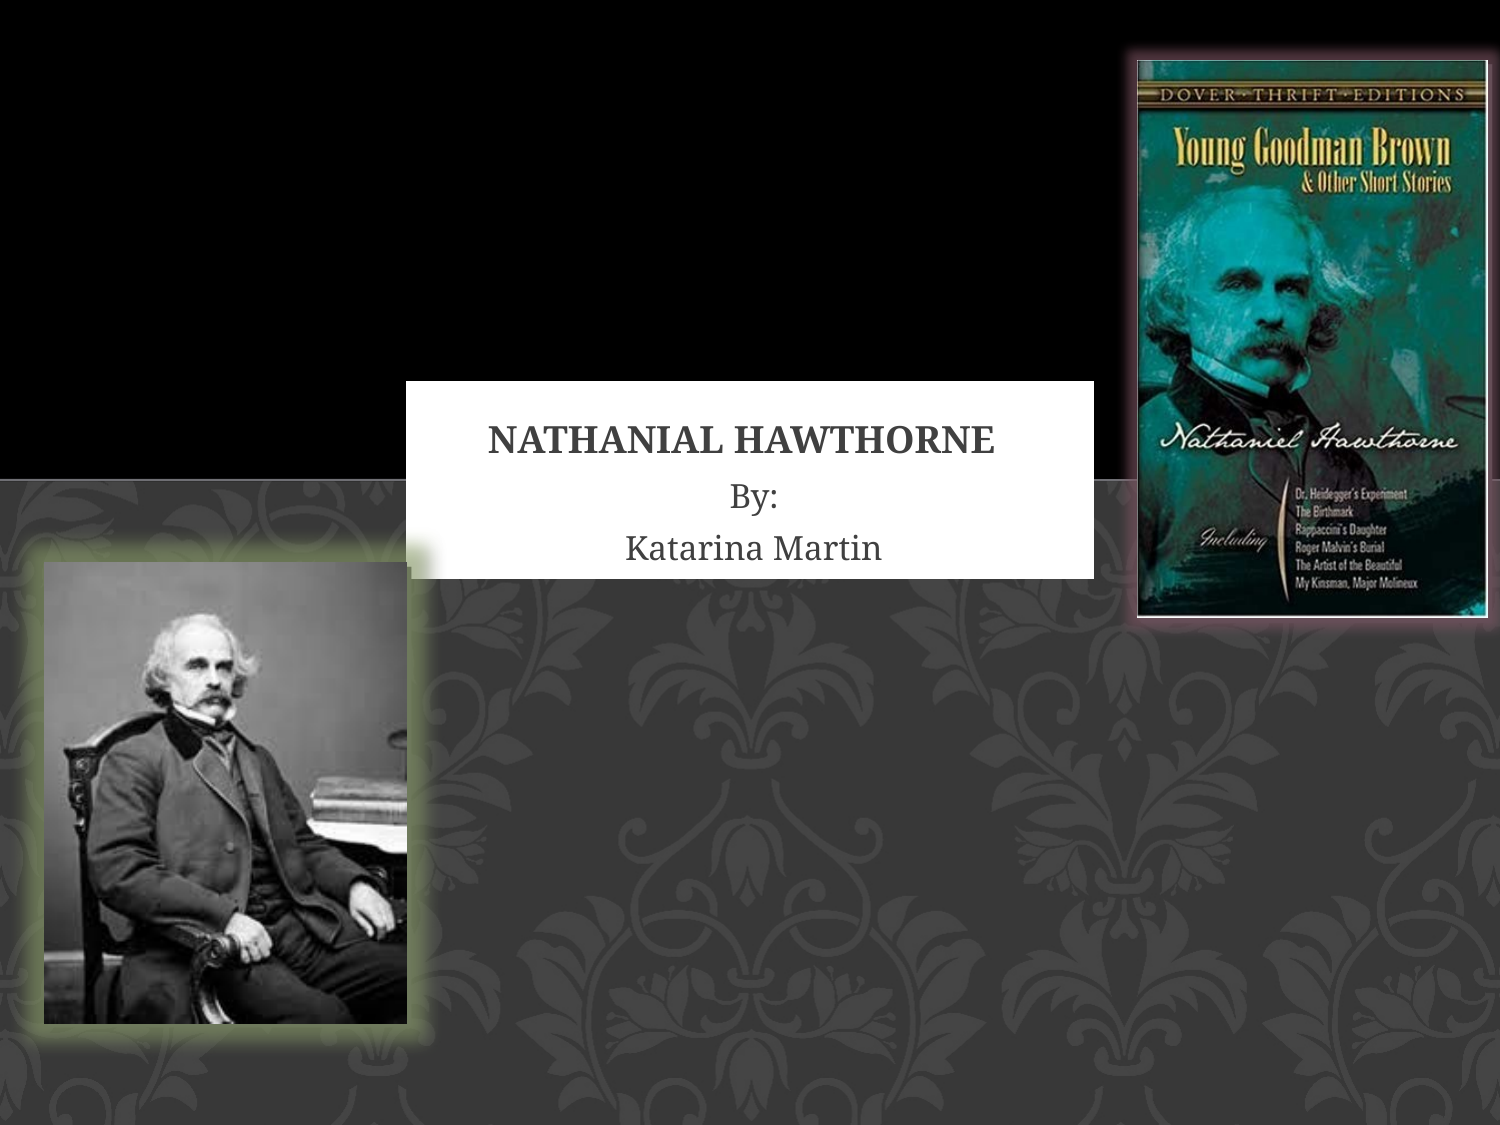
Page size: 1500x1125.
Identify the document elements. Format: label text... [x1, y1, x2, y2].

picture [1137, 60, 1488, 619]
subtitle By: Katarina Martin [425, 474, 1084, 546]
picture [43, 562, 407, 1024]
title Nathanial Hawthorne [406, 356, 1077, 467]
